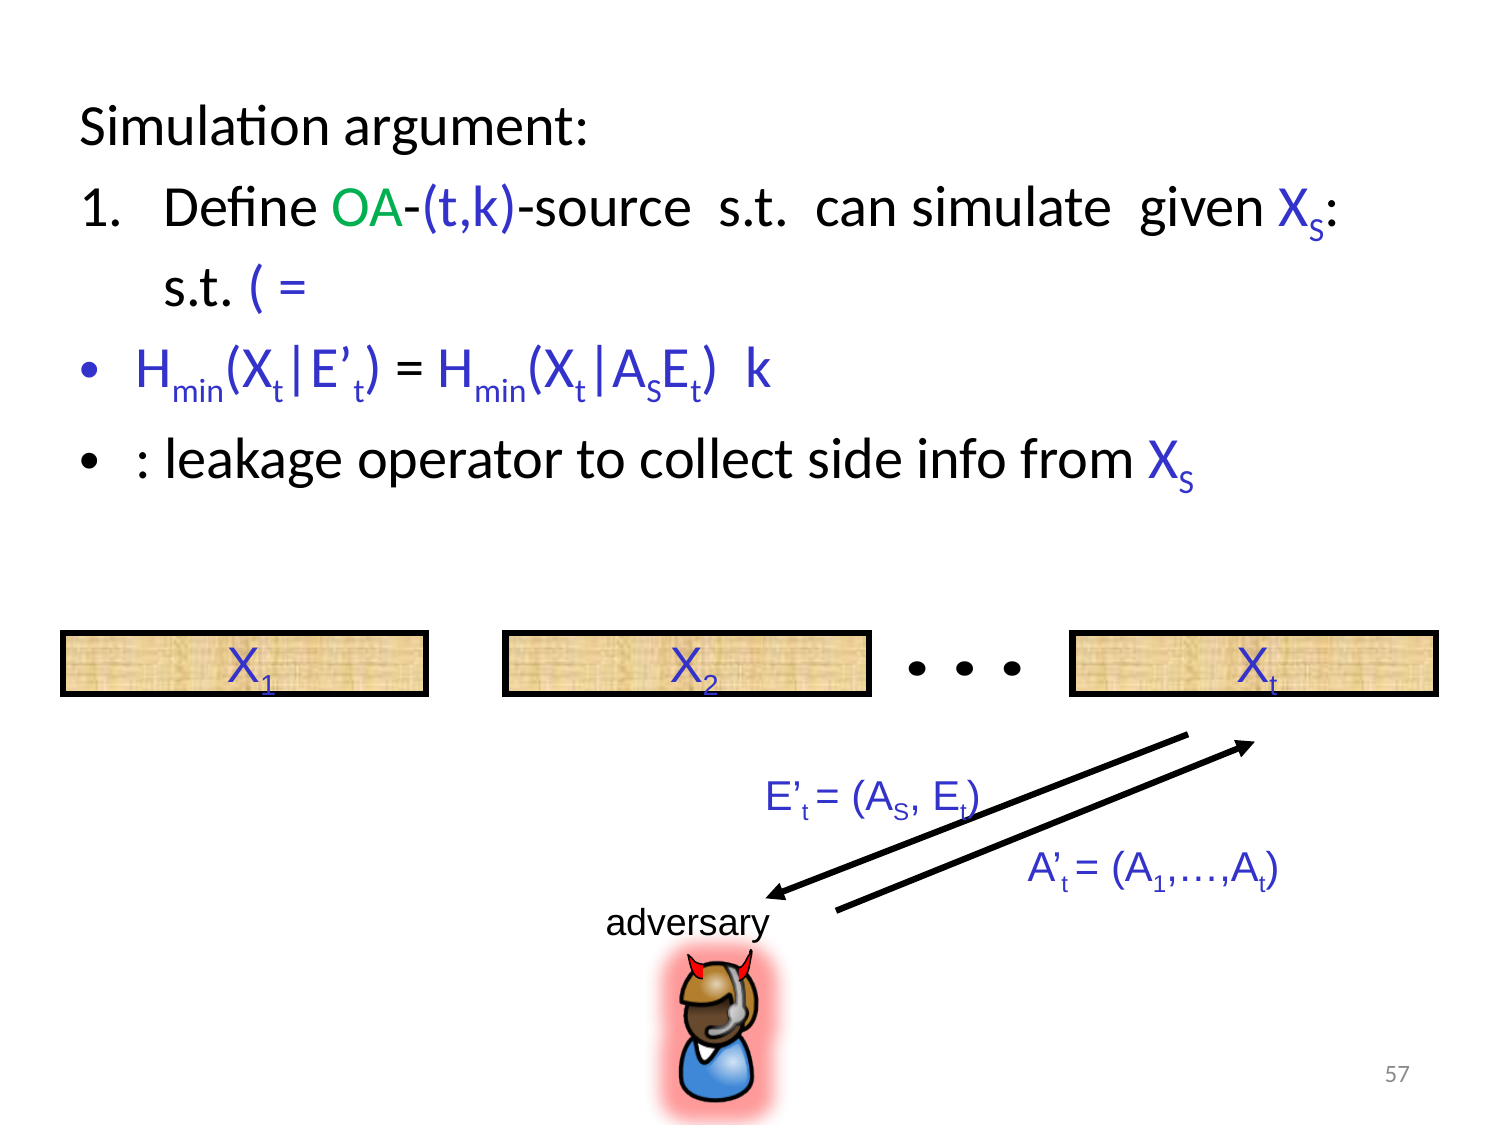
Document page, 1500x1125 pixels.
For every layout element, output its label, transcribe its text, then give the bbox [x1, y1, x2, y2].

text_box X2 [654, 625, 734, 709]
text_box [505, 633, 654, 694]
text_box X1 [211, 625, 292, 709]
text_box [62, 633, 211, 694]
text_box Xt [1221, 625, 1293, 709]
text_box adversary [590, 890, 785, 951]
text_box [734, 633, 869, 694]
text_box [1072, 633, 1221, 694]
slide_number 57 [1074, 1042, 1425, 1103]
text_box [746, 733, 1189, 899]
text_box [1293, 633, 1436, 694]
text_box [835, 741, 1299, 912]
text_box [292, 633, 427, 694]
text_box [649, 949, 789, 1105]
